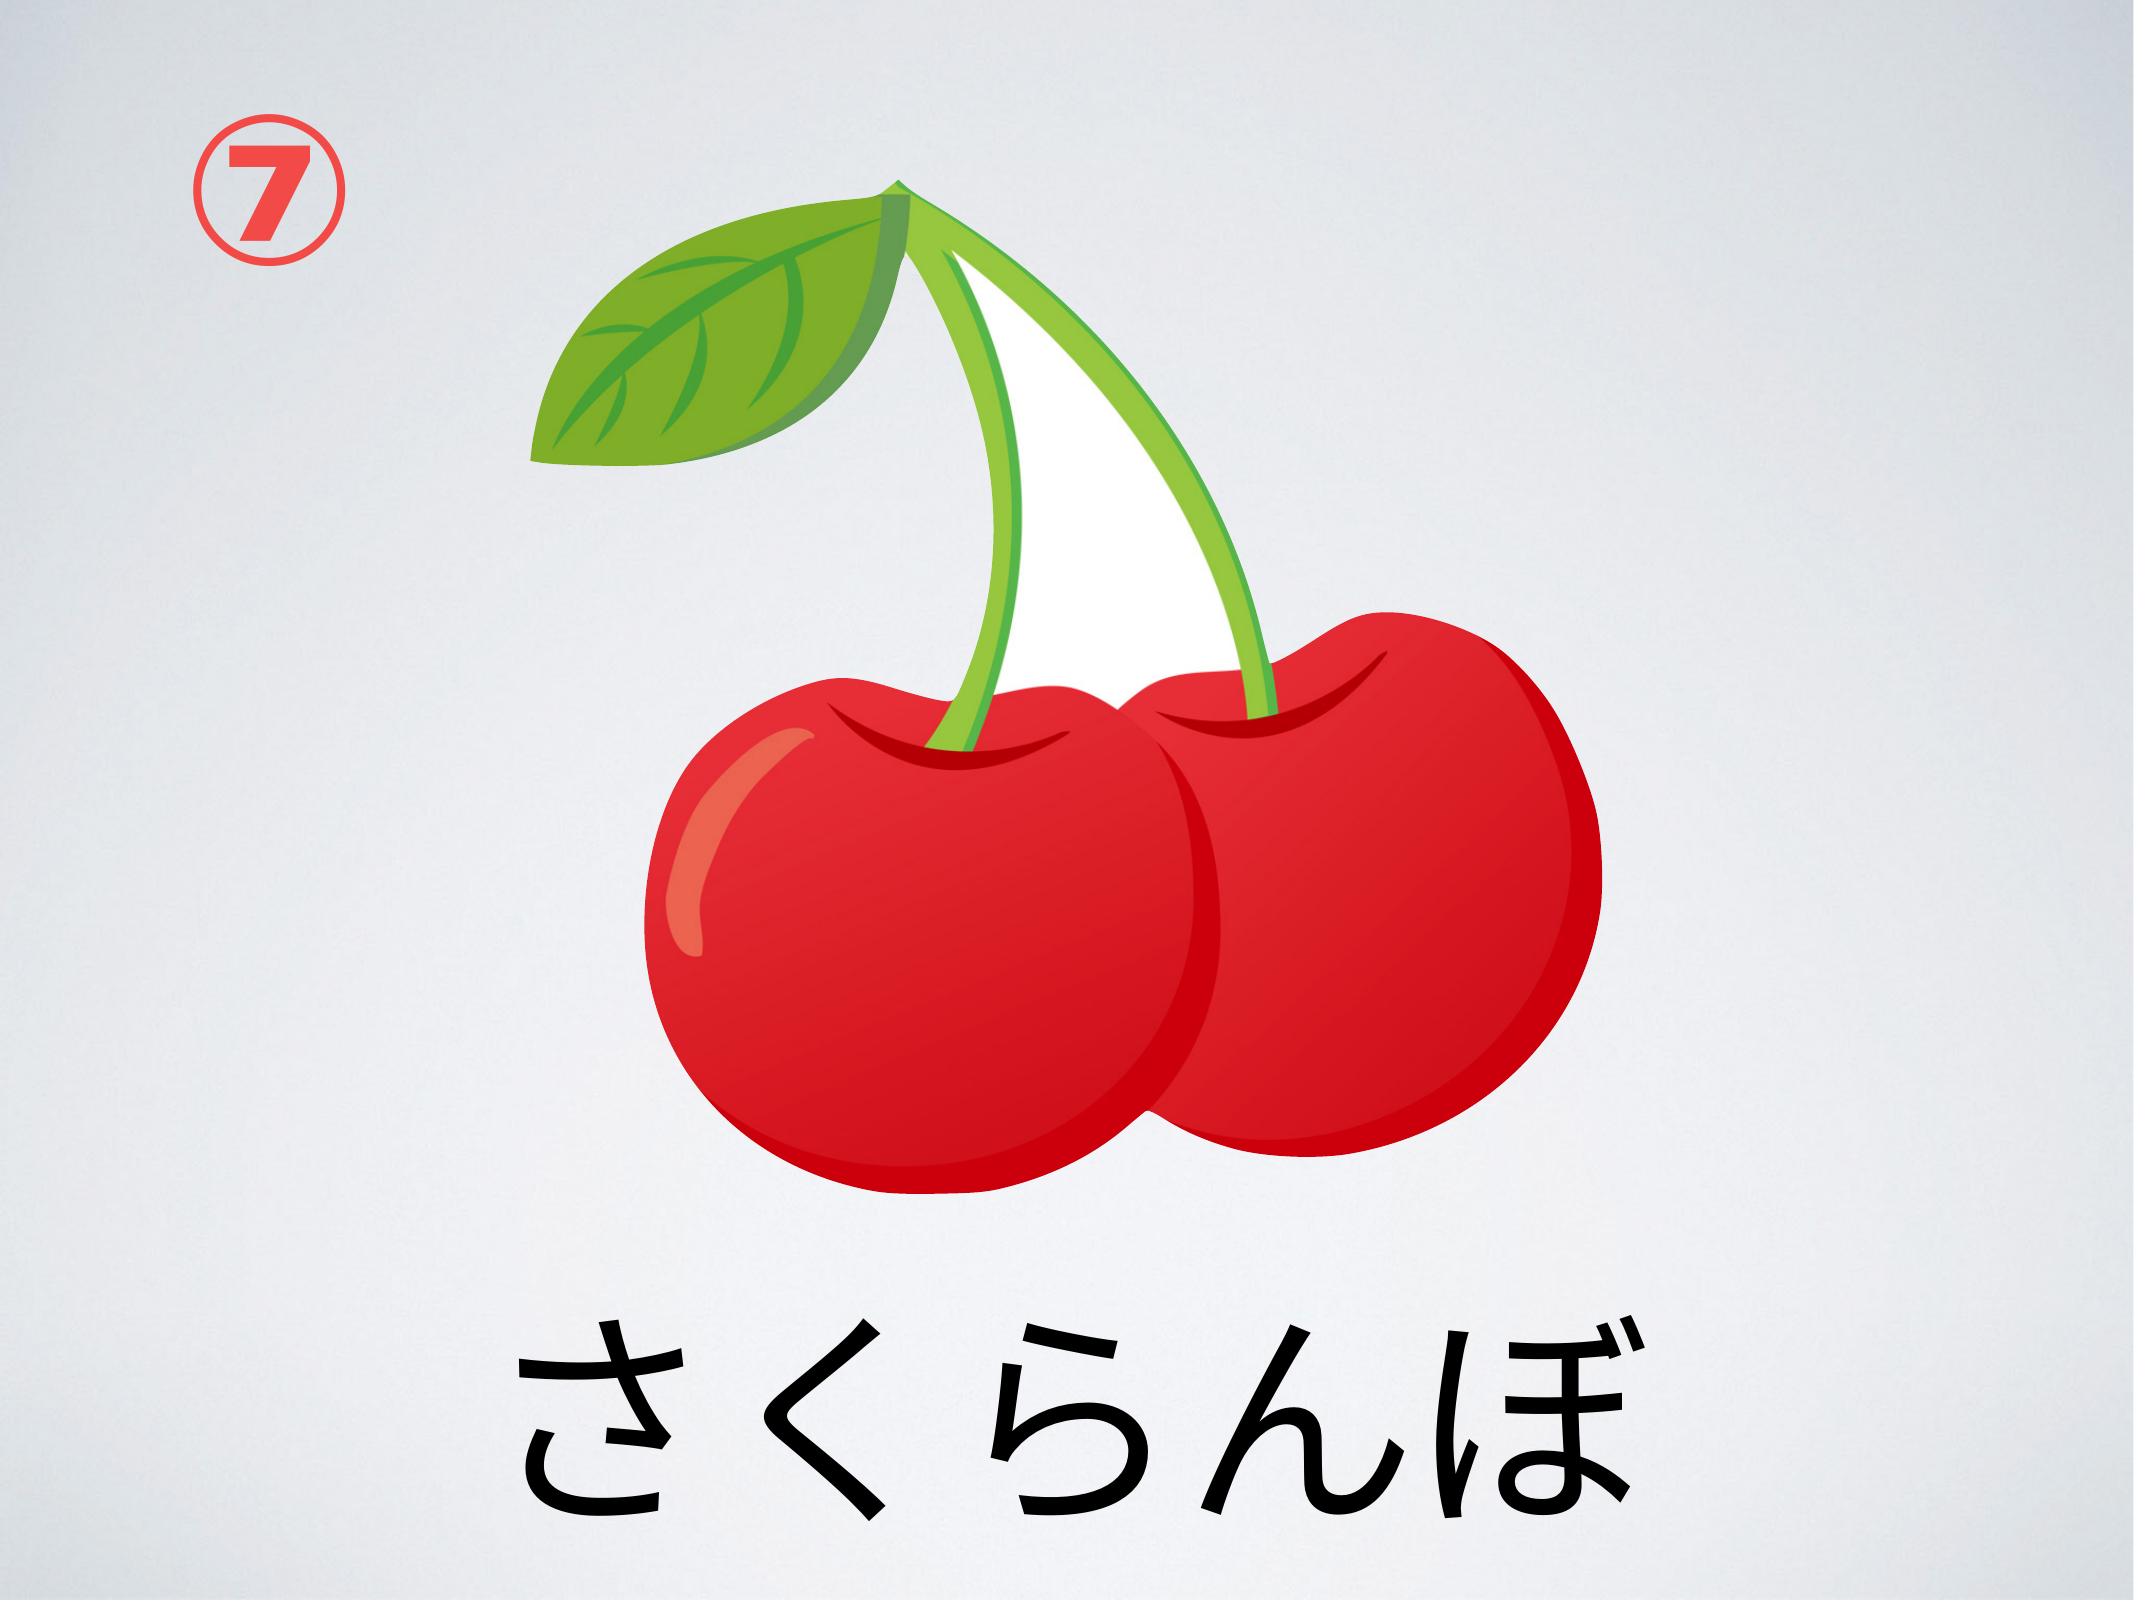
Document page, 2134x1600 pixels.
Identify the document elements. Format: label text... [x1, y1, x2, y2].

title さくらんぼ [411, 1262, 1722, 1562]
picture [0, 0, 2134, 1600]
subtitle ⑦ [0, 46, 580, 353]
